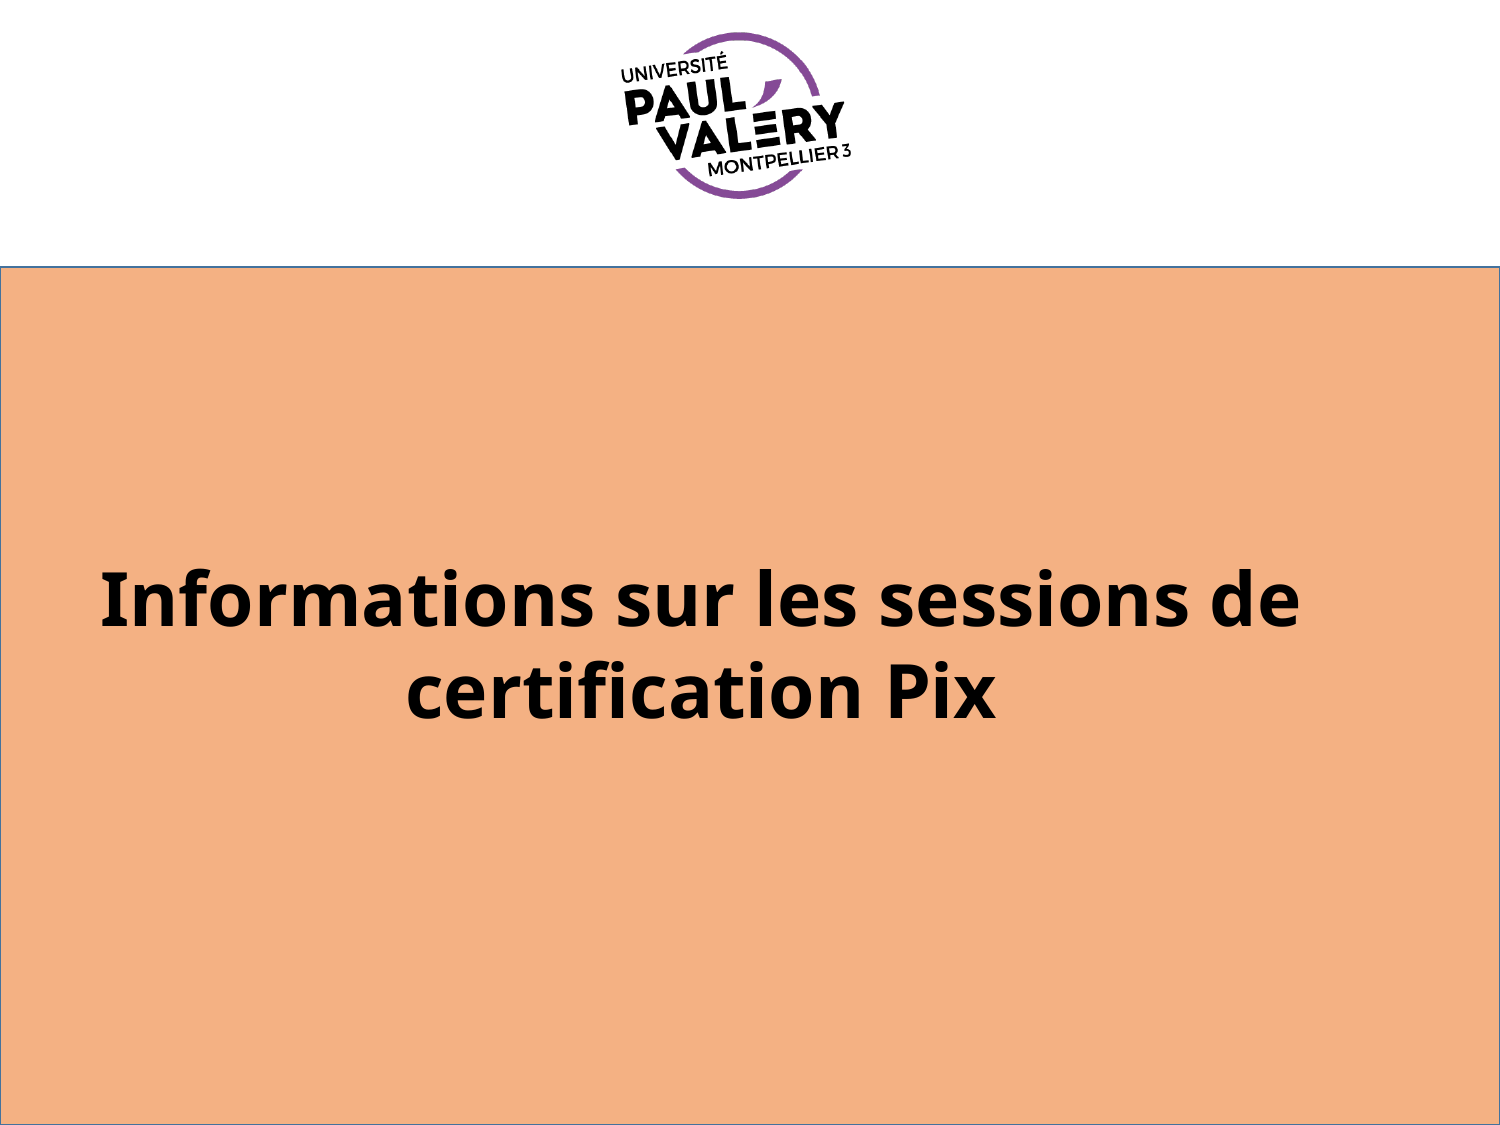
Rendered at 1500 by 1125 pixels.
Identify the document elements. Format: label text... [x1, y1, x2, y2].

picture [605, 22, 867, 210]
title Informations sur les sessions de certification Pix [64, 489, 1340, 745]
